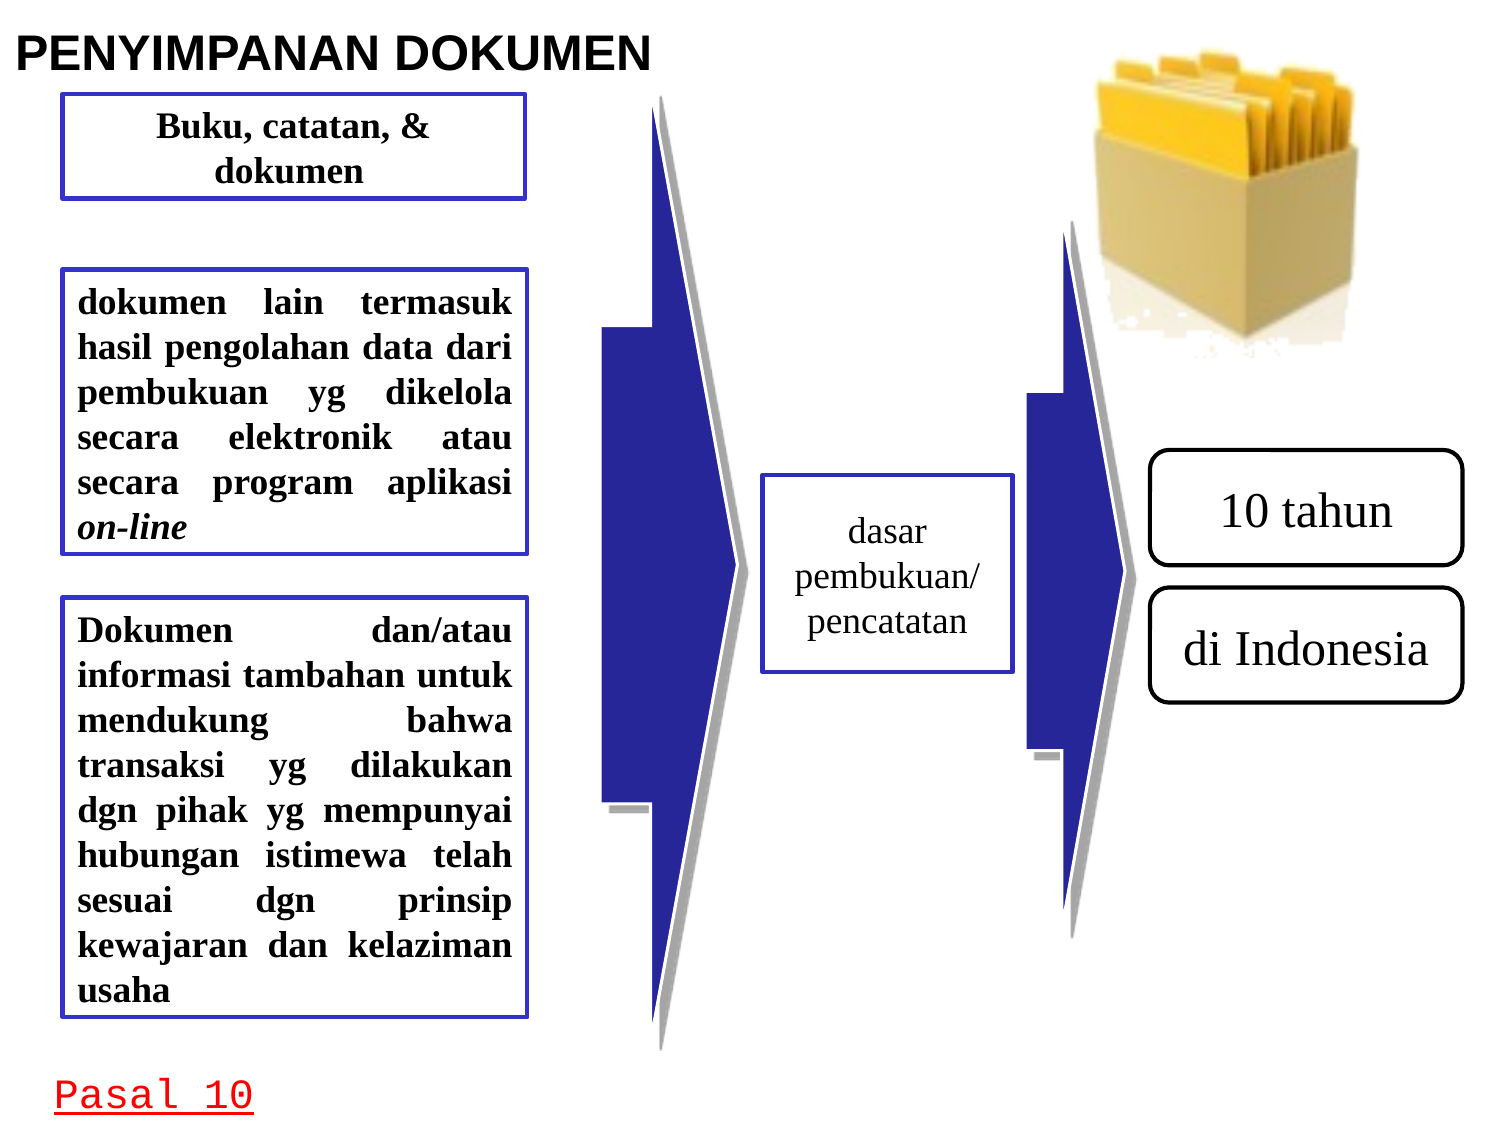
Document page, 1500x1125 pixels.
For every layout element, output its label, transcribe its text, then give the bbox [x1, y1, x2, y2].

text_box [599, 87, 738, 1043]
text_box di Indonesia [1147, 585, 1465, 705]
text_box Pasal 10 [35, 1059, 273, 1125]
text_box 10 tahun [1147, 447, 1465, 568]
text_box Dokumen dan/atau informasi tambahan untuk mendukung bahwa transaksi yg dilakukan dgn pihak yg mempunyai hubungan istimewa telah sesuai dgn prinsip kewajaran dan kelaziman usaha [60, 595, 529, 1019]
text_box dasar pembukuan/ pencatatan [760, 473, 1015, 674]
text_box [1025, 212, 1126, 930]
text_box dokumen lain termasuk hasil pengolahan data dari pembukuan yg dikelola secara elektronik atau secara program aplikasi on-line [60, 267, 529, 556]
picture [1074, 37, 1387, 358]
title PENYIMPANAN DOKUMEN [0, 0, 676, 153]
text_box Buku, catatan, & dokumen [60, 92, 527, 201]
